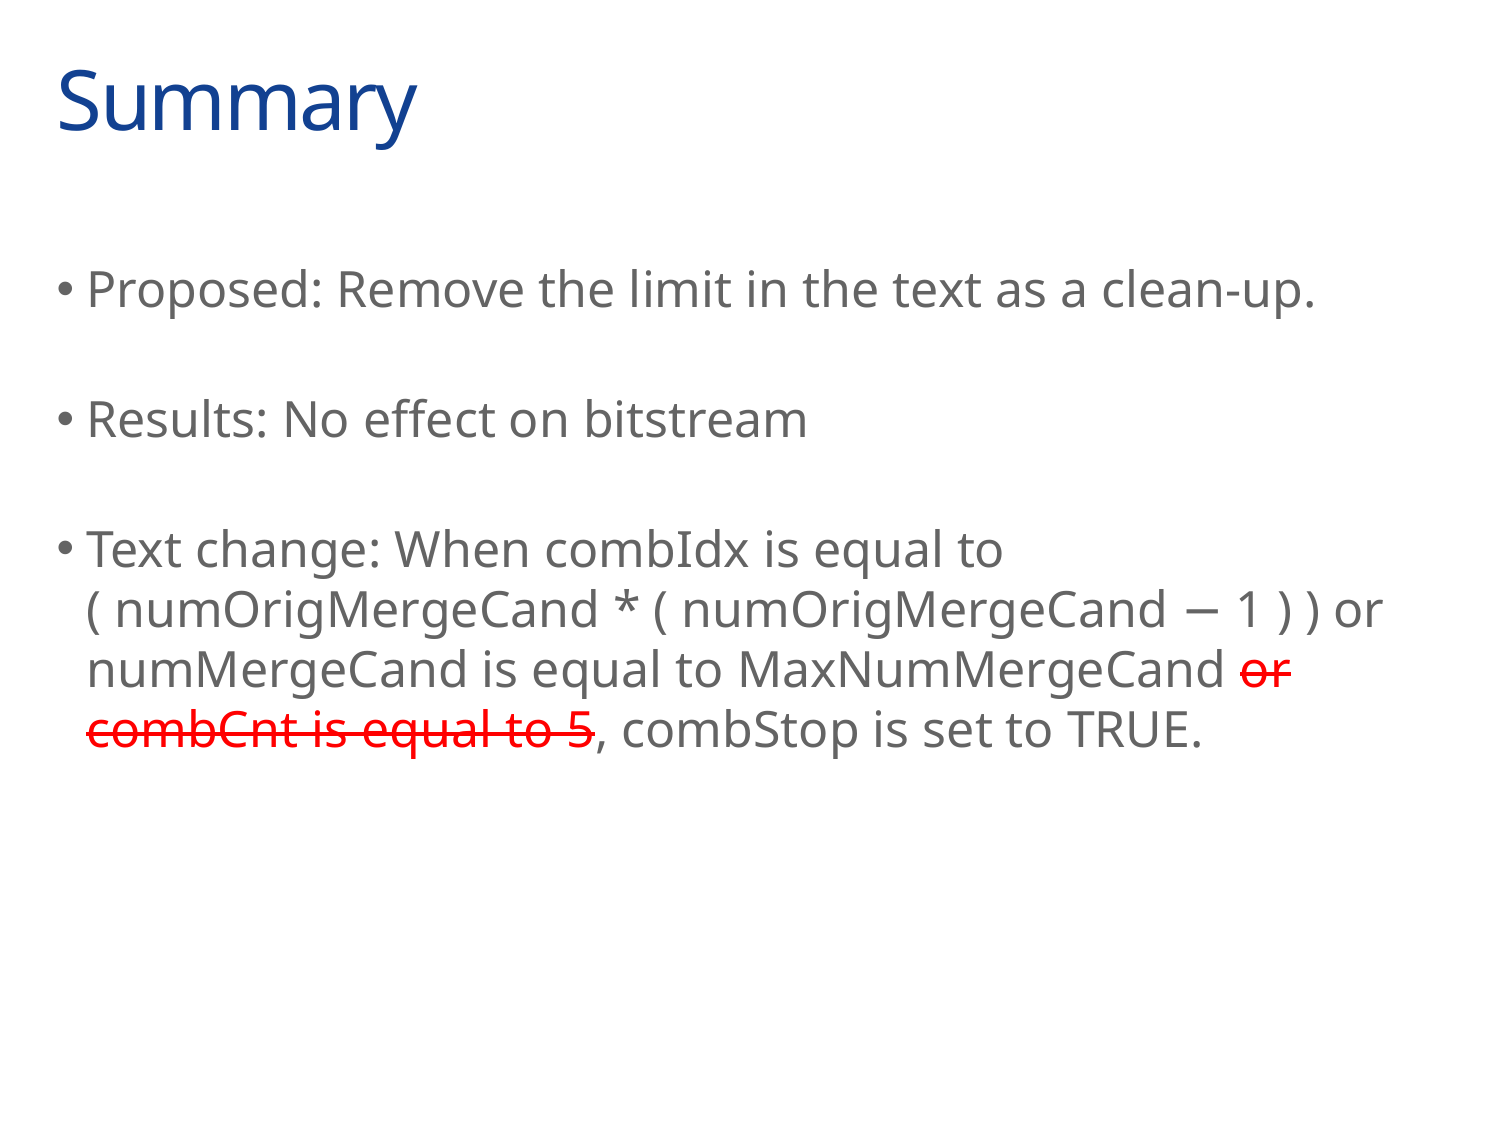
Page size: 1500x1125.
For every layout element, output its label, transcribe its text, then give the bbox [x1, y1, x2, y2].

title Summary [56, 47, 1433, 149]
list Proposed: Remove the limit in the text as a clean-up. Results: No effect on bitstream Text change: When combIdx is equal to ( numOrigMergeCand * ( numOrigMergeCand − 1 ) ) or numMergeCand is equal to MaxNumMergeCand or combCnt is equal to 5, combStop is set to TRUE. [56, 257, 1436, 1000]
